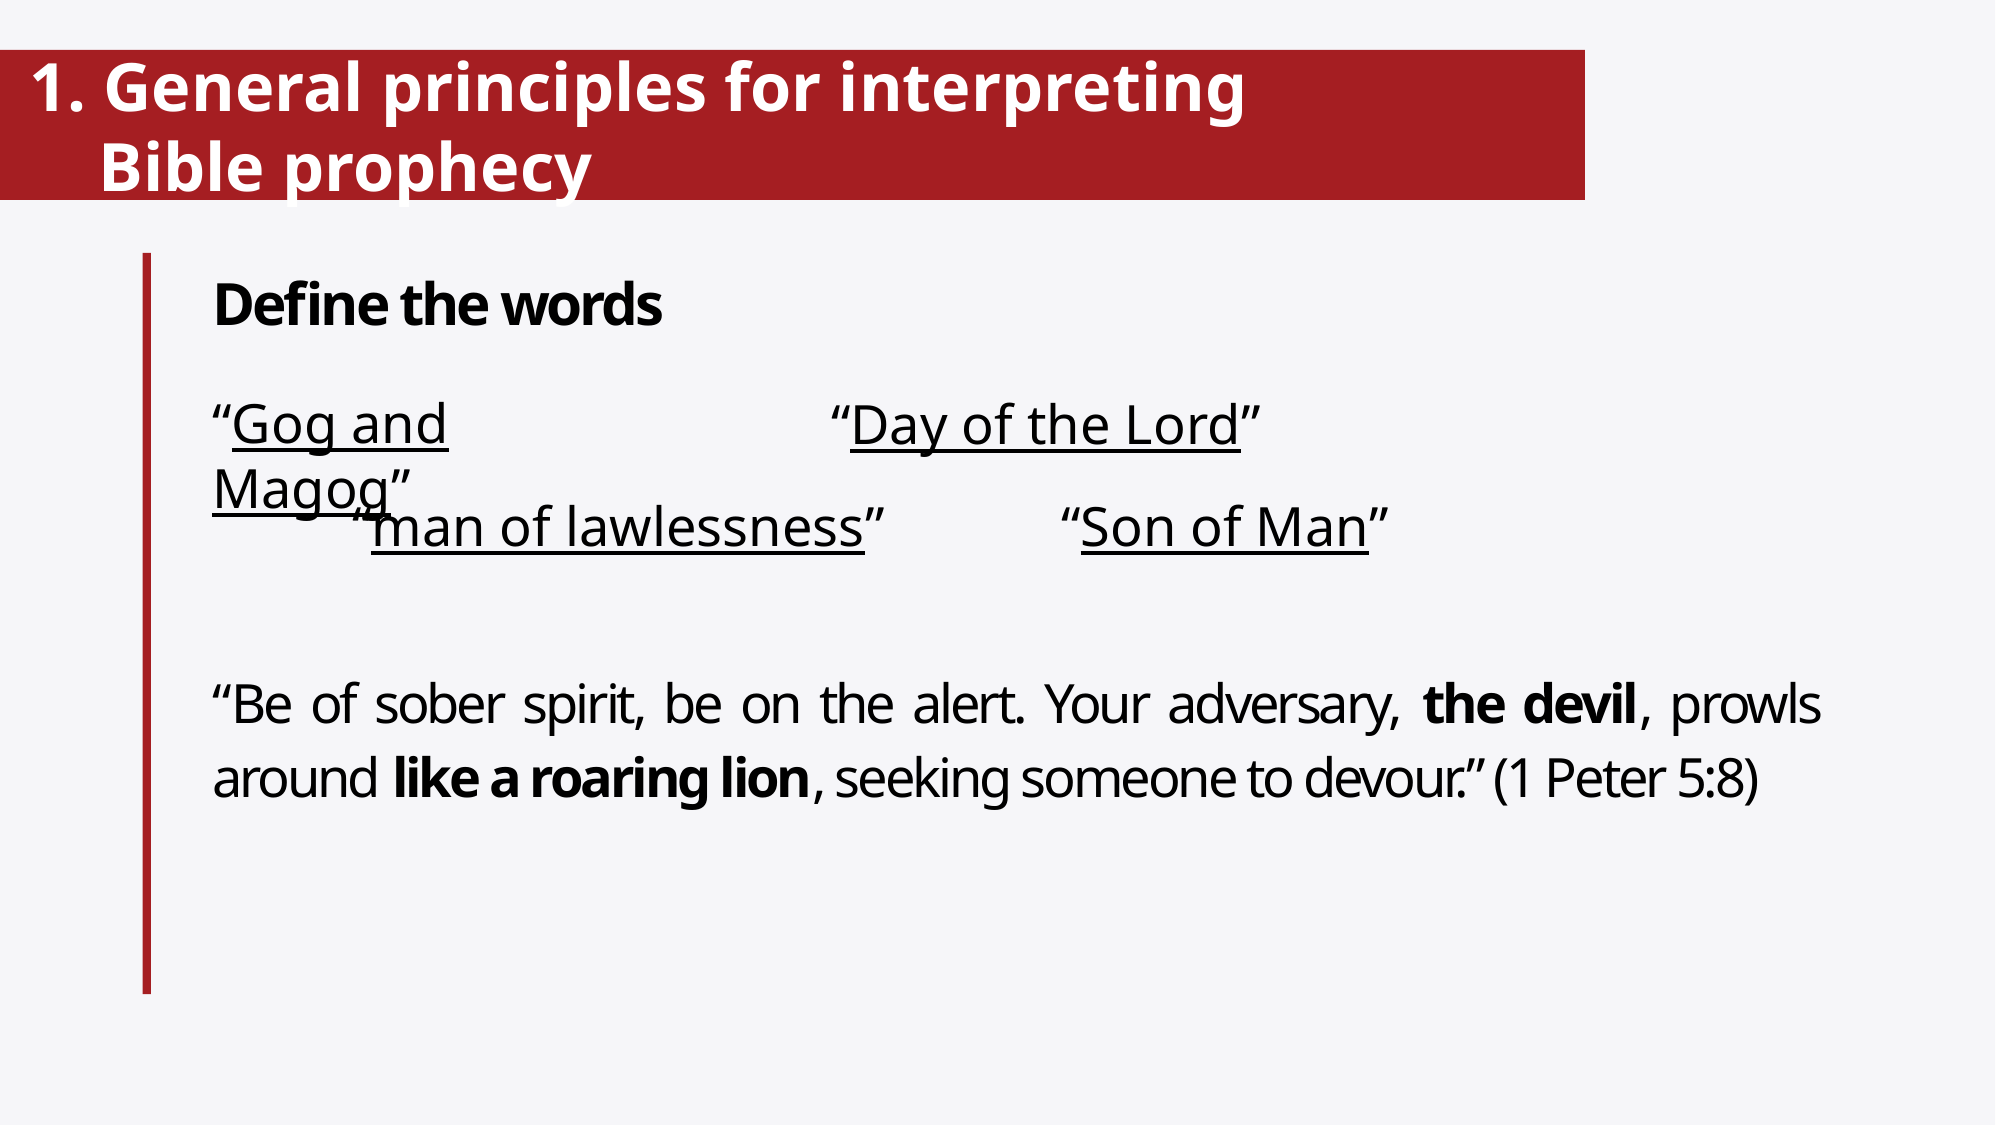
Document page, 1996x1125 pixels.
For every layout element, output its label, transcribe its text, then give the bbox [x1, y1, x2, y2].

subtitle Define the words [197, 249, 1910, 1000]
text_box “Day of the Lord” [816, 382, 1292, 463]
text_box “Son of Man” [1046, 485, 1522, 565]
text_box “man of lawlessness” [337, 485, 913, 565]
text_box “Be of sober spirit, be on the alert. Your adversary, the devil, prowls around like a roaring lion, seeking someone to devour.” (1 Peter 5:8) [197, 652, 1835, 816]
text_box “Gog and Magog” [197, 382, 673, 528]
title 1. General principles for interpreting Bible prophecy [14, 62, 1810, 188]
